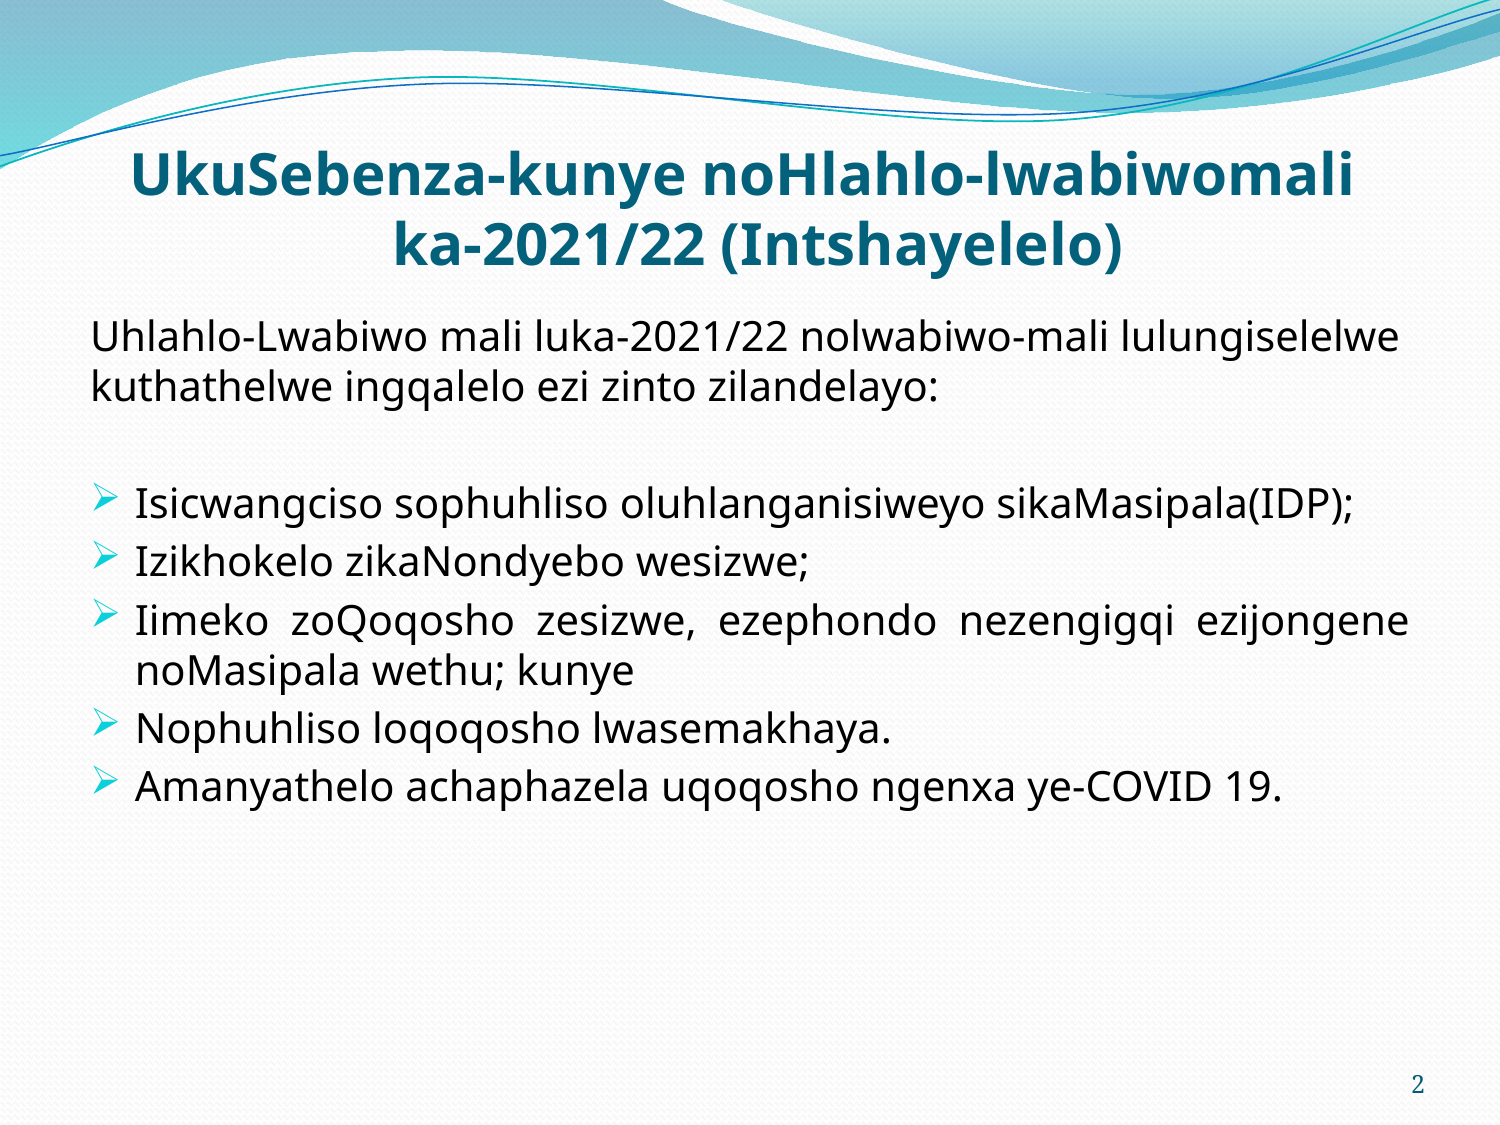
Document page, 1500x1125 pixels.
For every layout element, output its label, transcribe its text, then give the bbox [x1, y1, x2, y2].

slide_number 2 [1299, 1042, 1425, 1103]
list Uhlahlo-Lwabiwo mali luka-2021/22 nolwabiwo-mali lulungiselelwe kuthathelwe ingqalelo ezi zinto zilandelayo: Isicwangciso sophuhliso oluhlanganisiweyo sikaMasipala(IDP); Izikhokelo zikaNondyebo wesizwe; Iimeko zoQoqosho zesizwe, ezephondo nezengigqi ezijongene noMasipala wethu; kunye Nophuhliso loqoqosho lwasemakhaya. Amanyathelo achaphazela uqoqosho ngenxa ye-COVID 19. [74, 302, 1426, 1038]
title UkuSebenza-kunye noHlahlo-lwabiwomali ka-2021/22 (Intshayelelo) [74, 115, 1426, 292]
